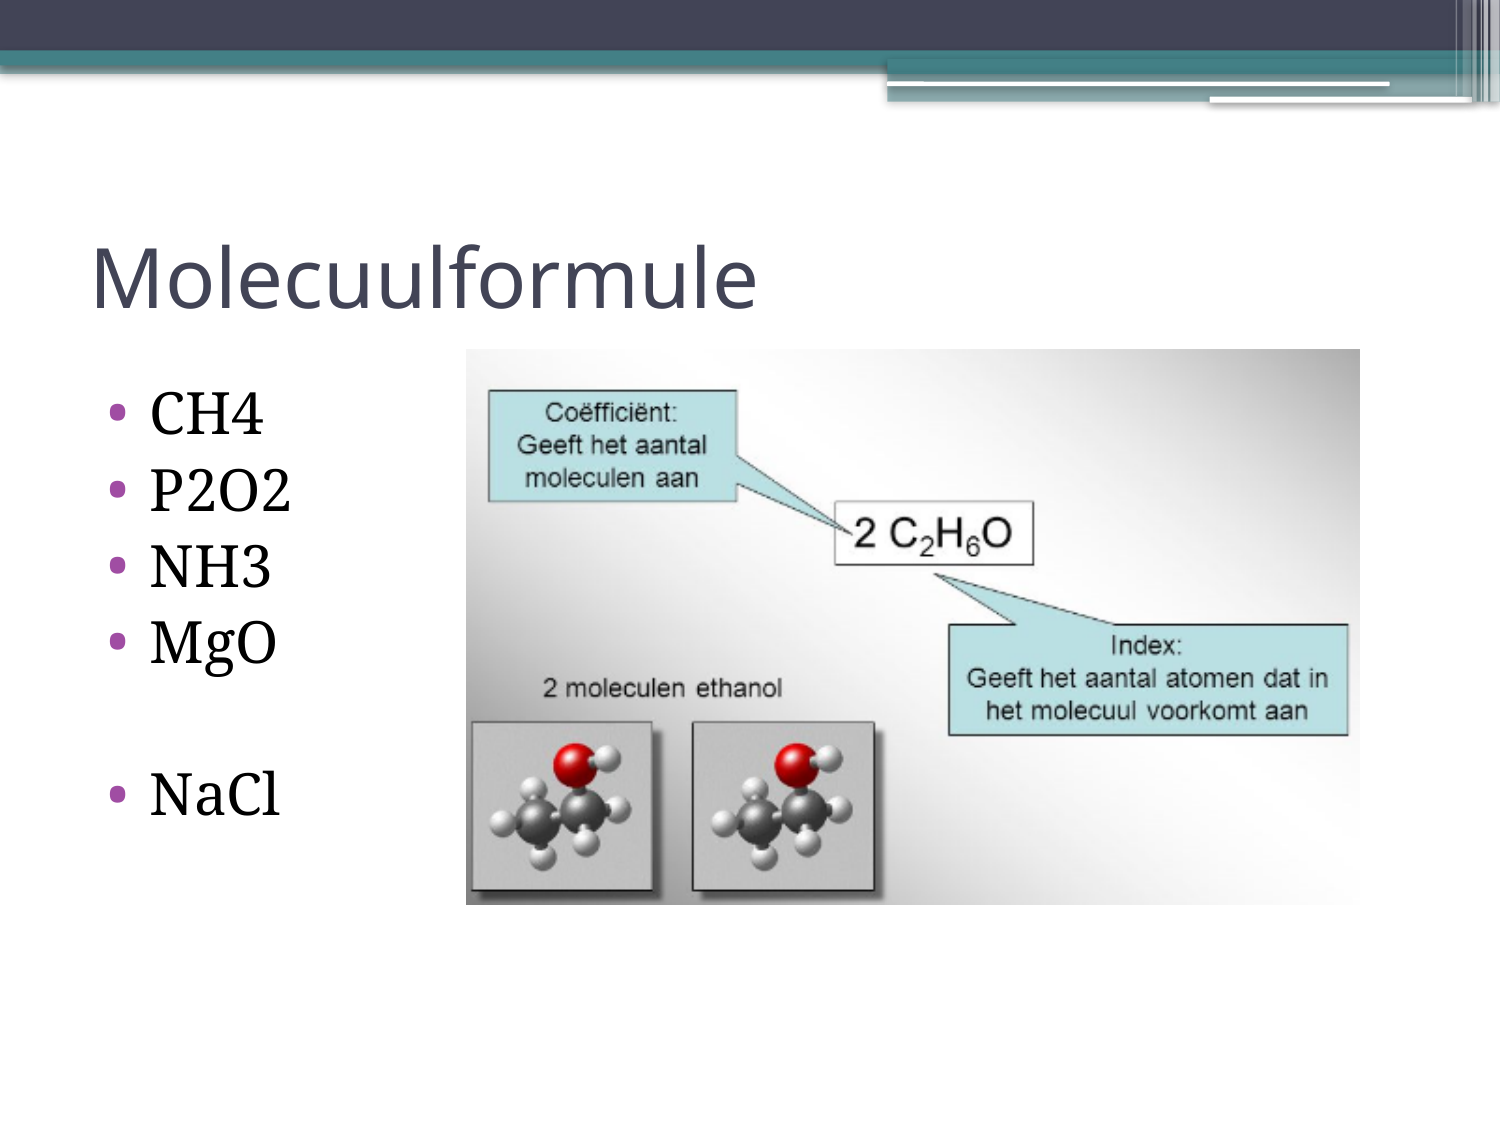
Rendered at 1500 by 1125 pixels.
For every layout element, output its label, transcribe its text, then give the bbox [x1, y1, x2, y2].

picture [466, 349, 1361, 906]
list CH4 P2O2 NH3 MgO NaCl [75, 368, 1425, 1079]
title Molecuulformule [75, 187, 1425, 363]
